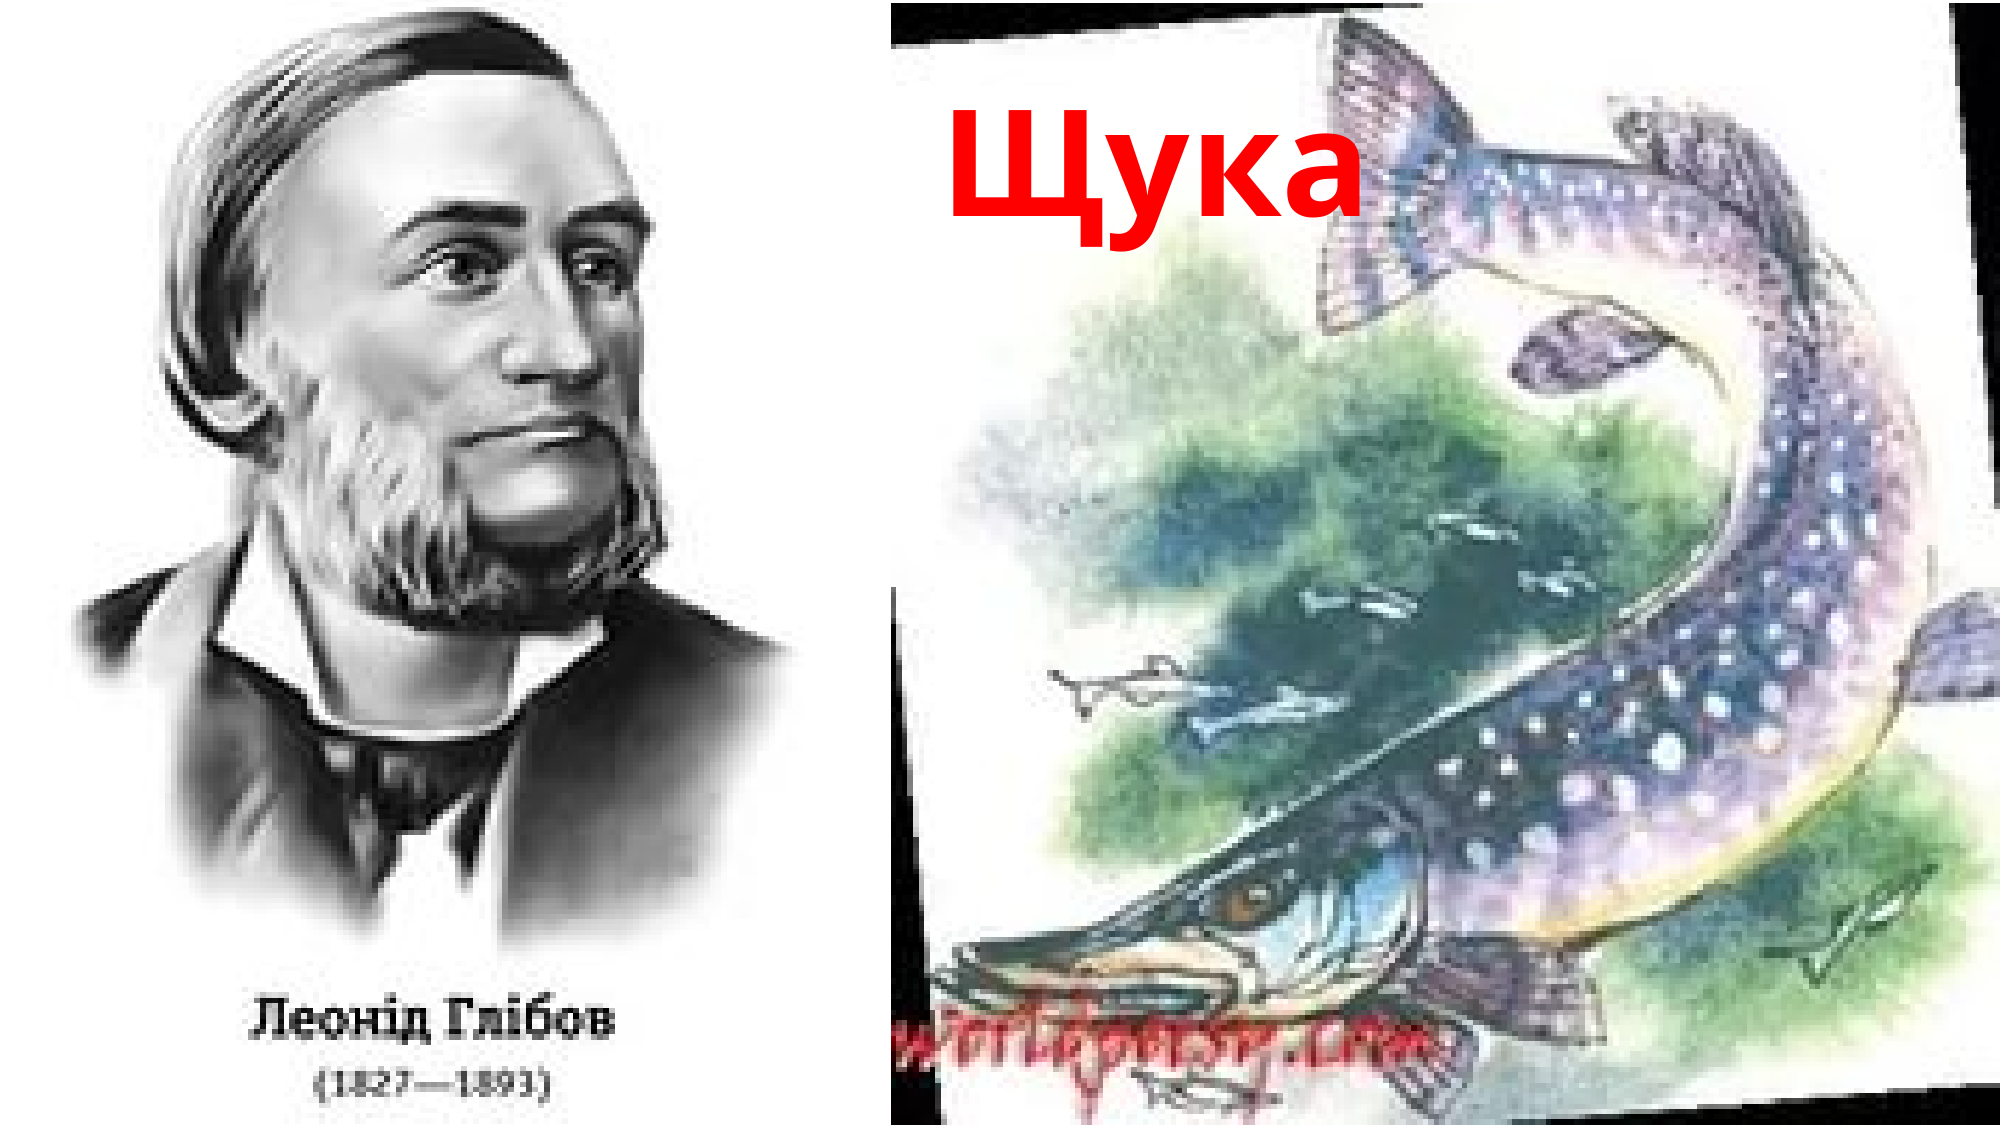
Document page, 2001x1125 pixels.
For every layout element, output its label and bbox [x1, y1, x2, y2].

list [0, 0, 852, 1125]
picture [891, 3, 2000, 1125]
